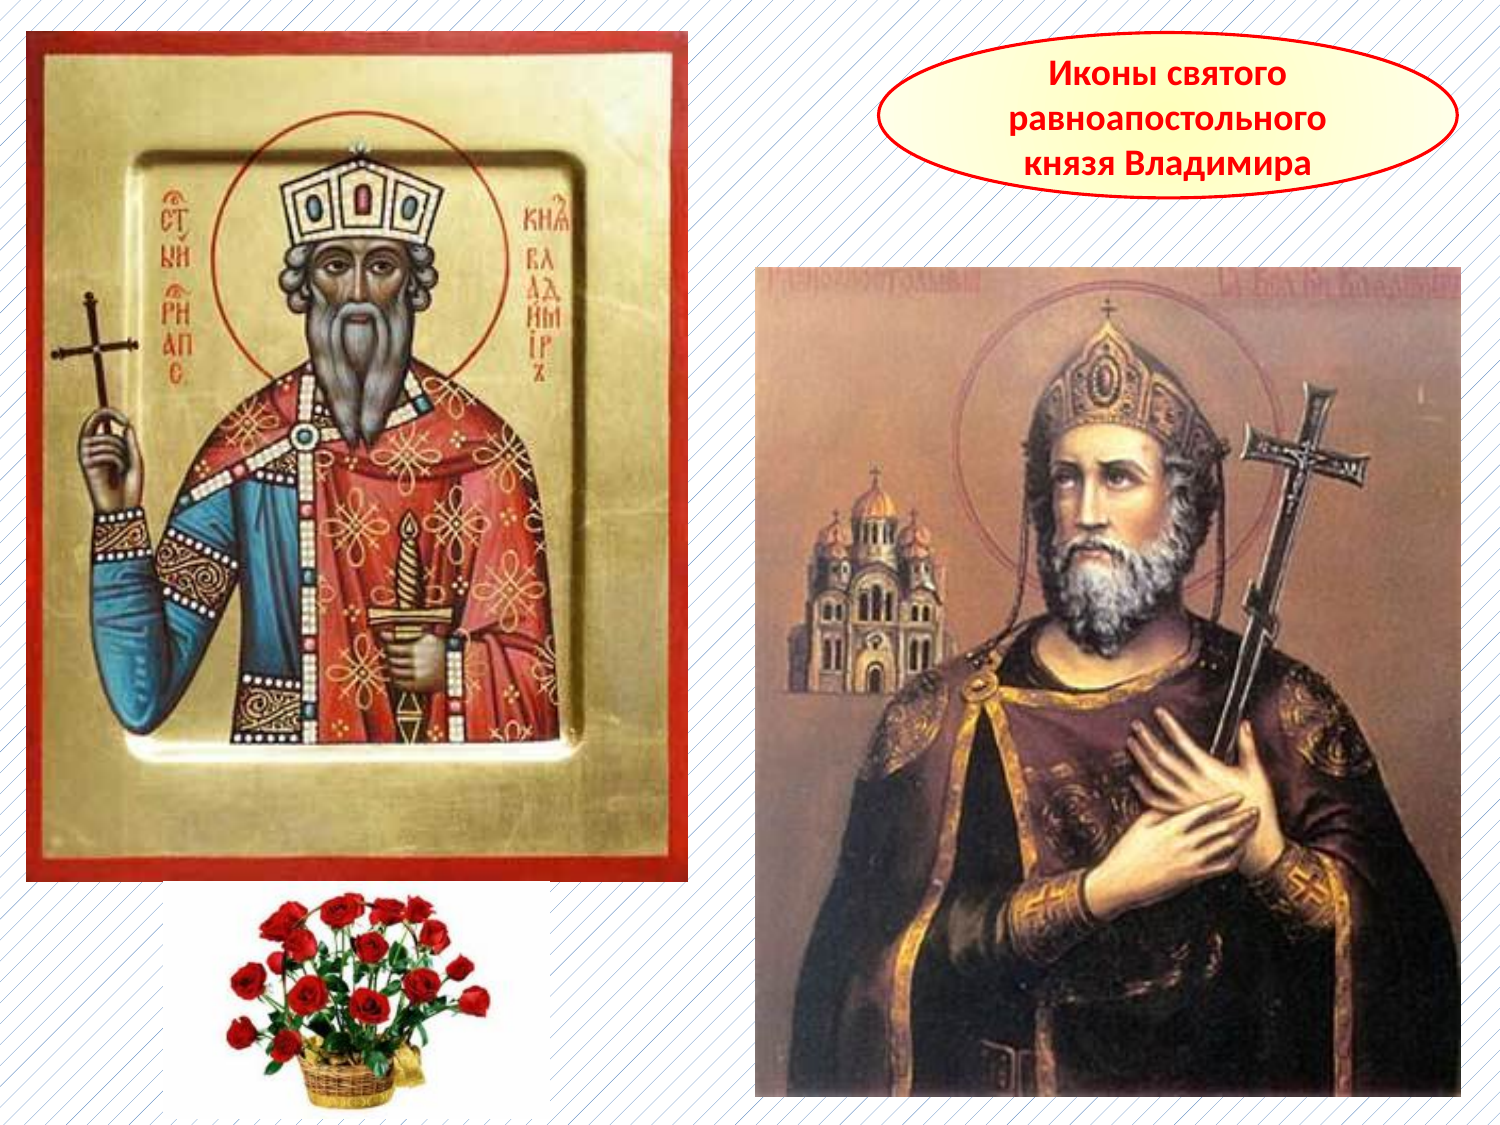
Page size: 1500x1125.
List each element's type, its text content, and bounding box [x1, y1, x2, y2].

text_box Иконы святого равноапостольного князя Владимира [876, 30, 1460, 200]
picture [755, 266, 1461, 1098]
picture [25, 30, 688, 1119]
